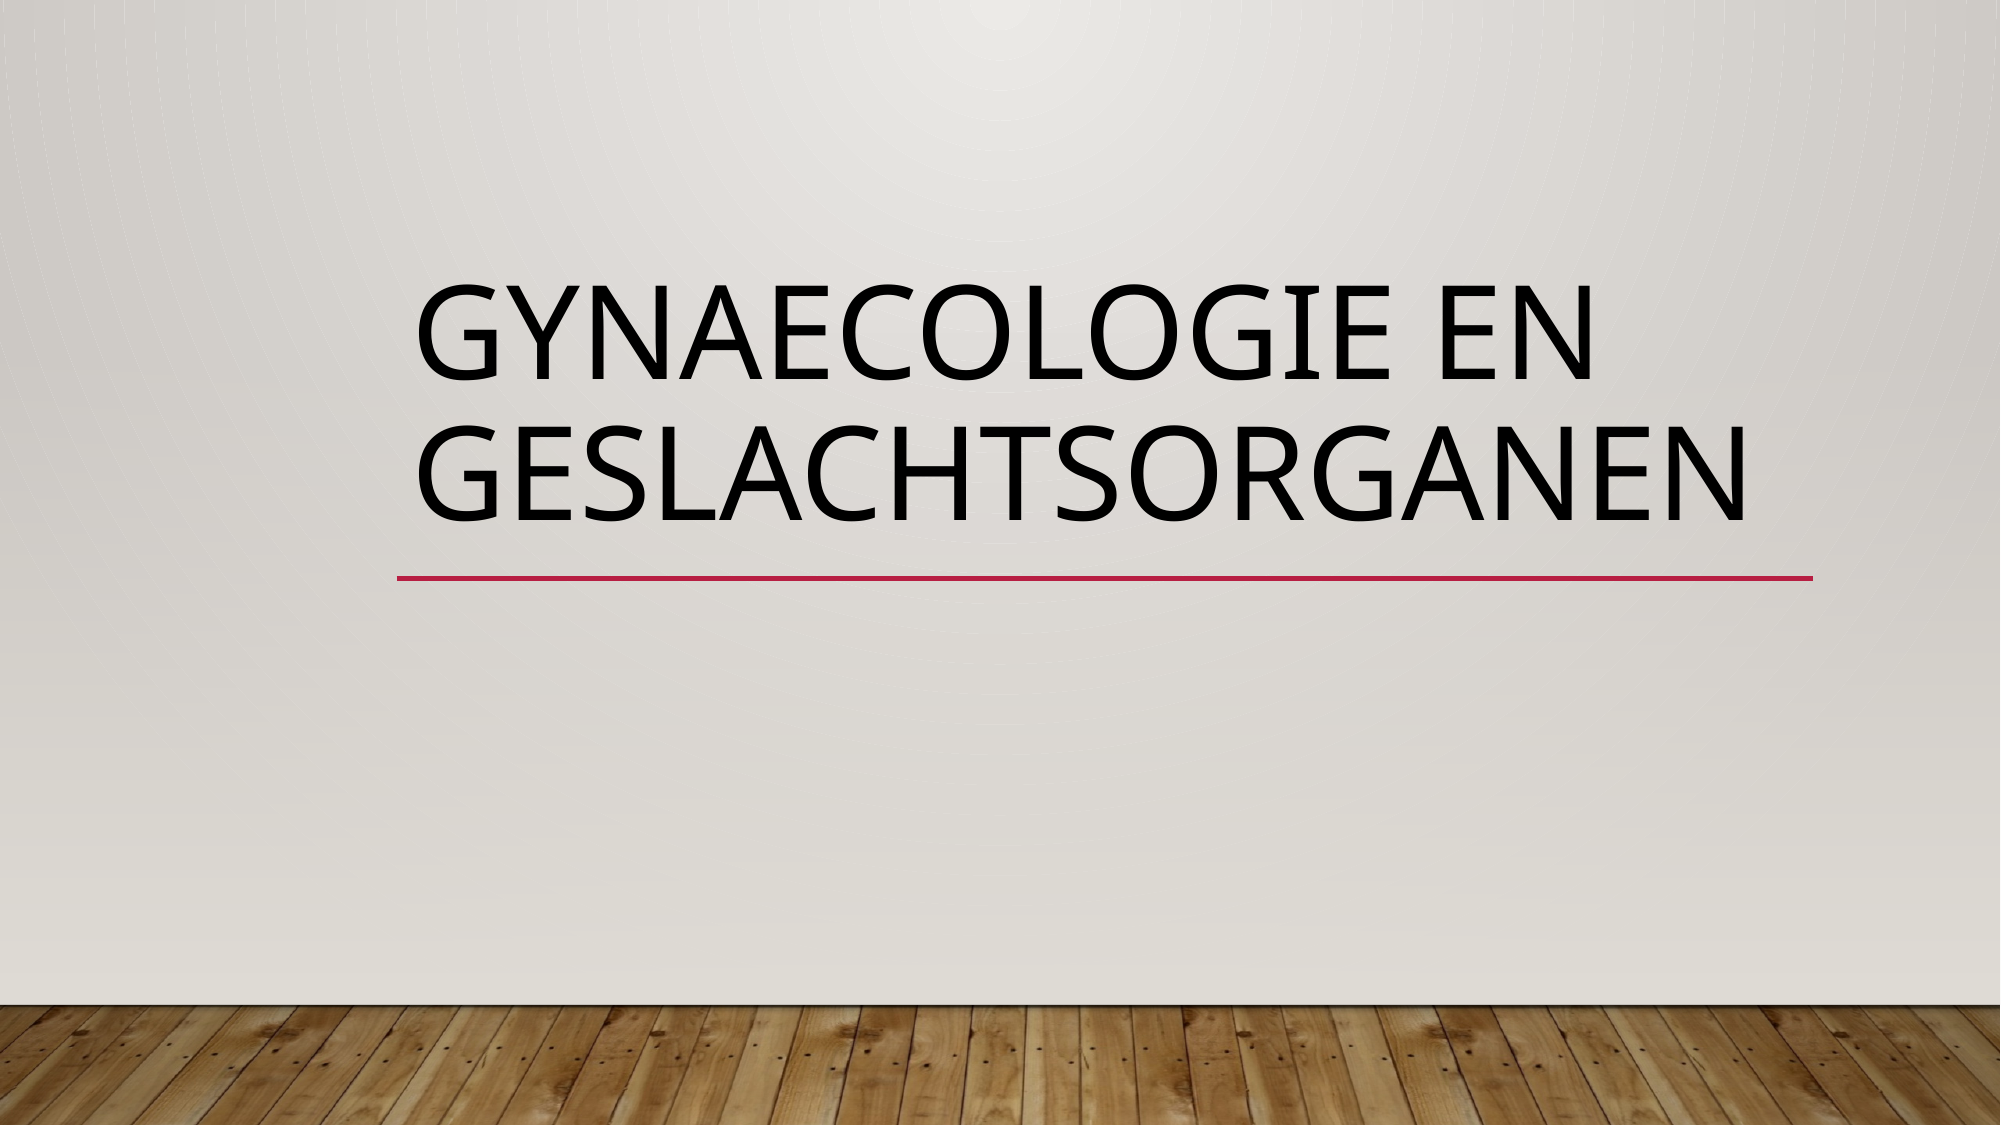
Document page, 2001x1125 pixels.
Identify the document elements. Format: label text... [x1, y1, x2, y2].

title Gynaecologie en geslachtsorganen [396, 131, 1814, 549]
picture [0, 1005, 2000, 1125]
